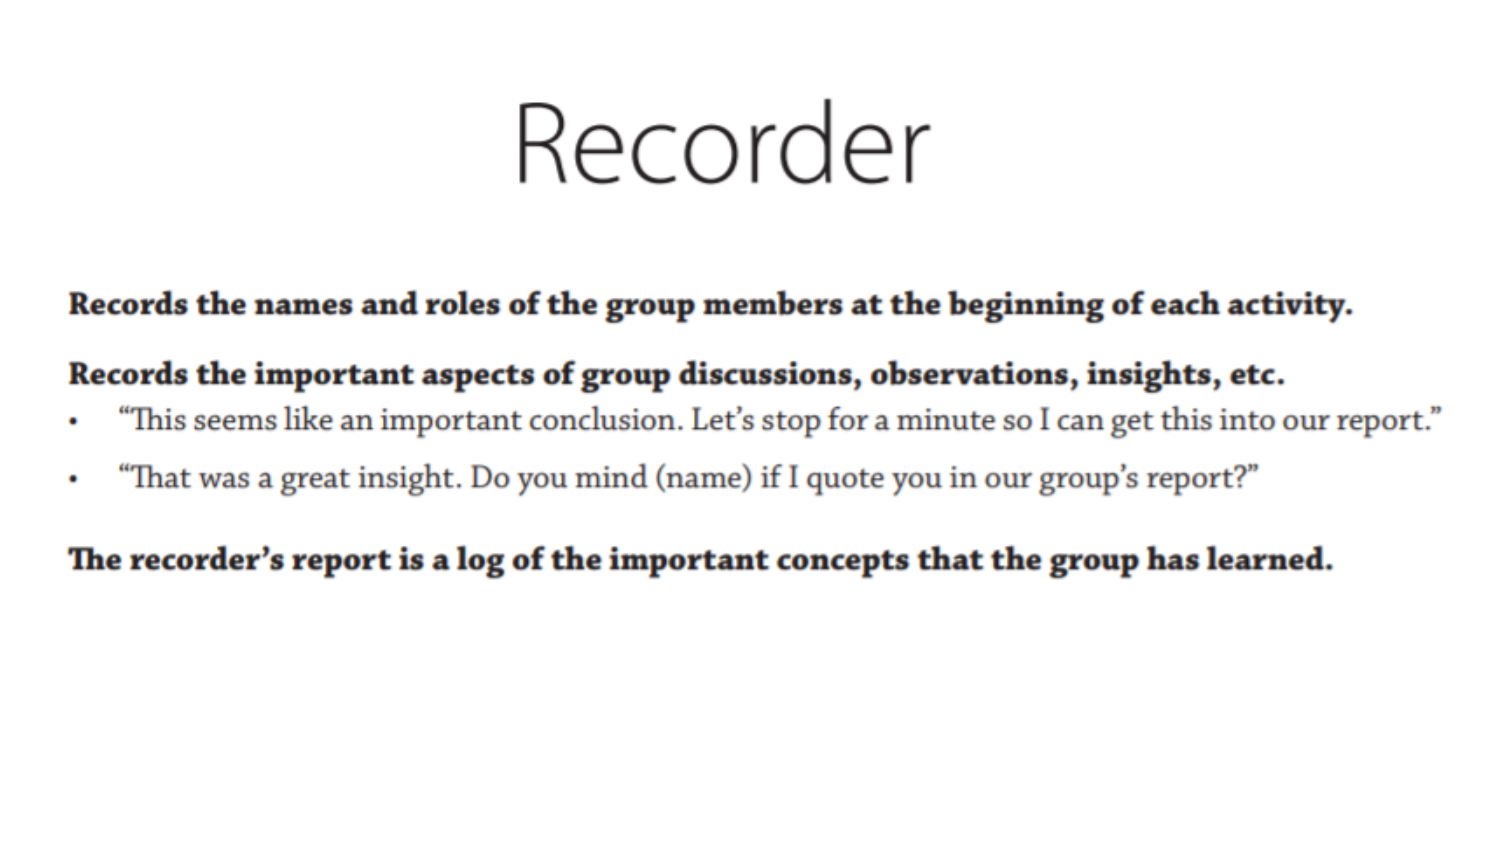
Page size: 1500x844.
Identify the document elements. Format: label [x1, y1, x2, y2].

picture [36, 67, 1448, 697]
